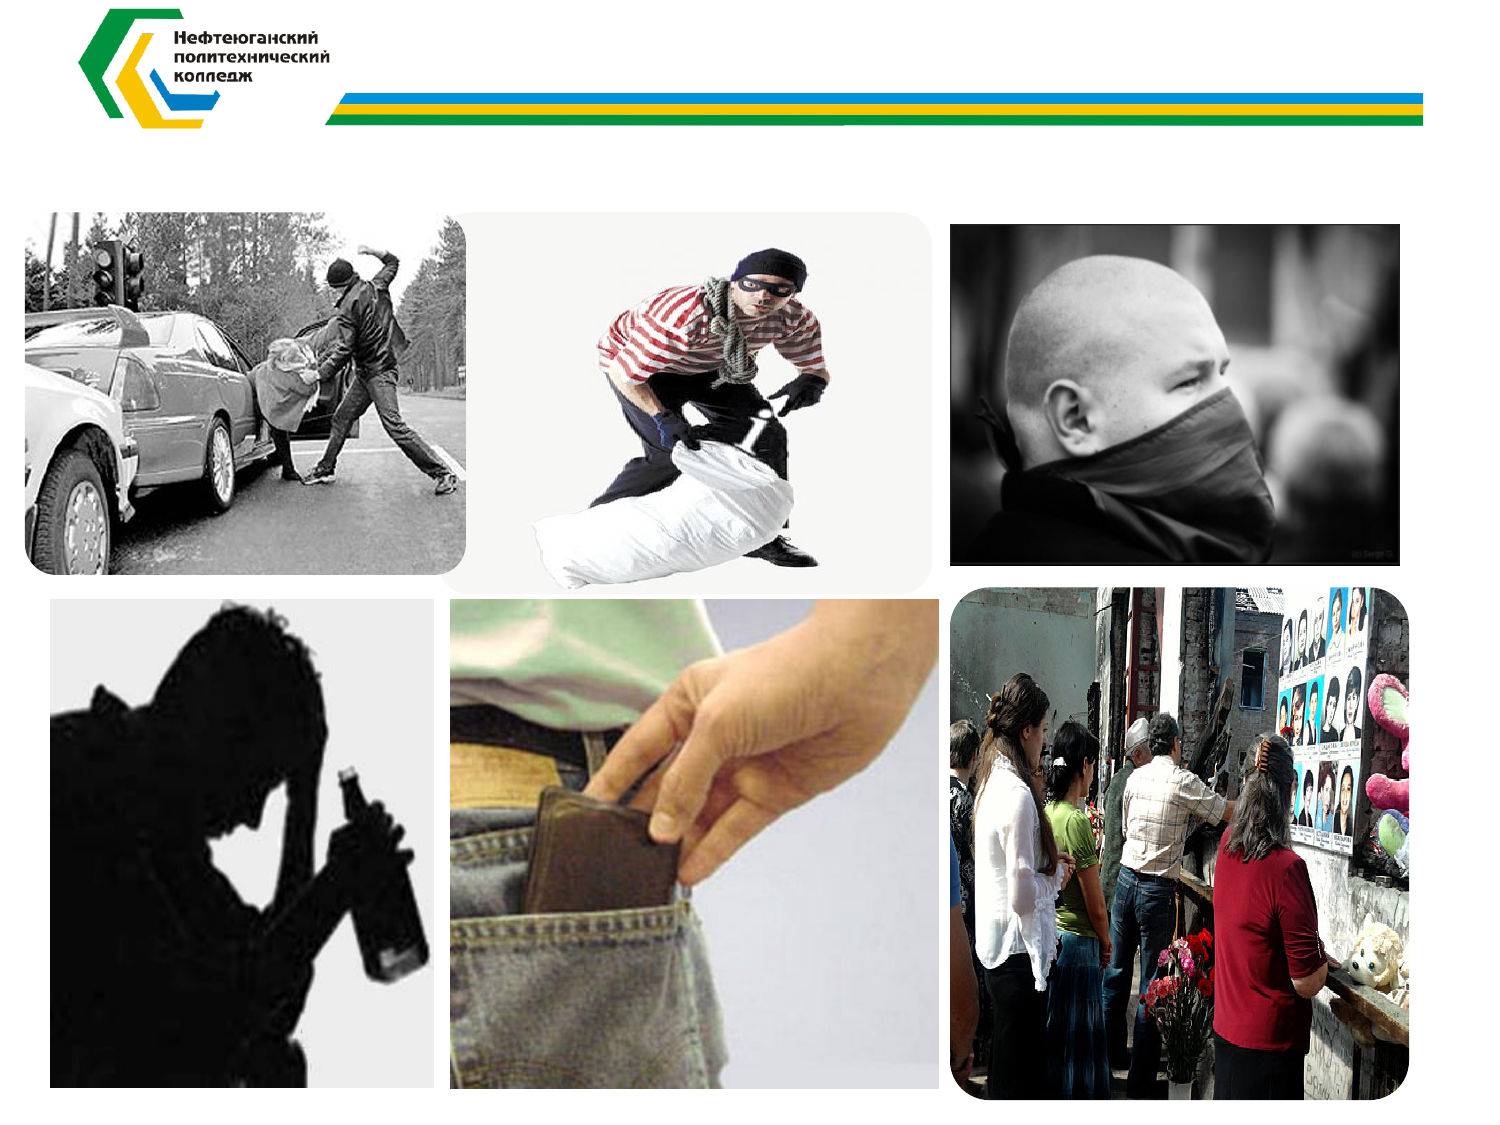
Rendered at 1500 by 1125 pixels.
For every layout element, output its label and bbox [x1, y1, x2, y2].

picture [949, 587, 1410, 1101]
picture [949, 224, 1401, 566]
list [49, 599, 434, 1088]
picture [24, 212, 933, 595]
picture [449, 599, 940, 1090]
picture [53, 0, 1424, 147]
